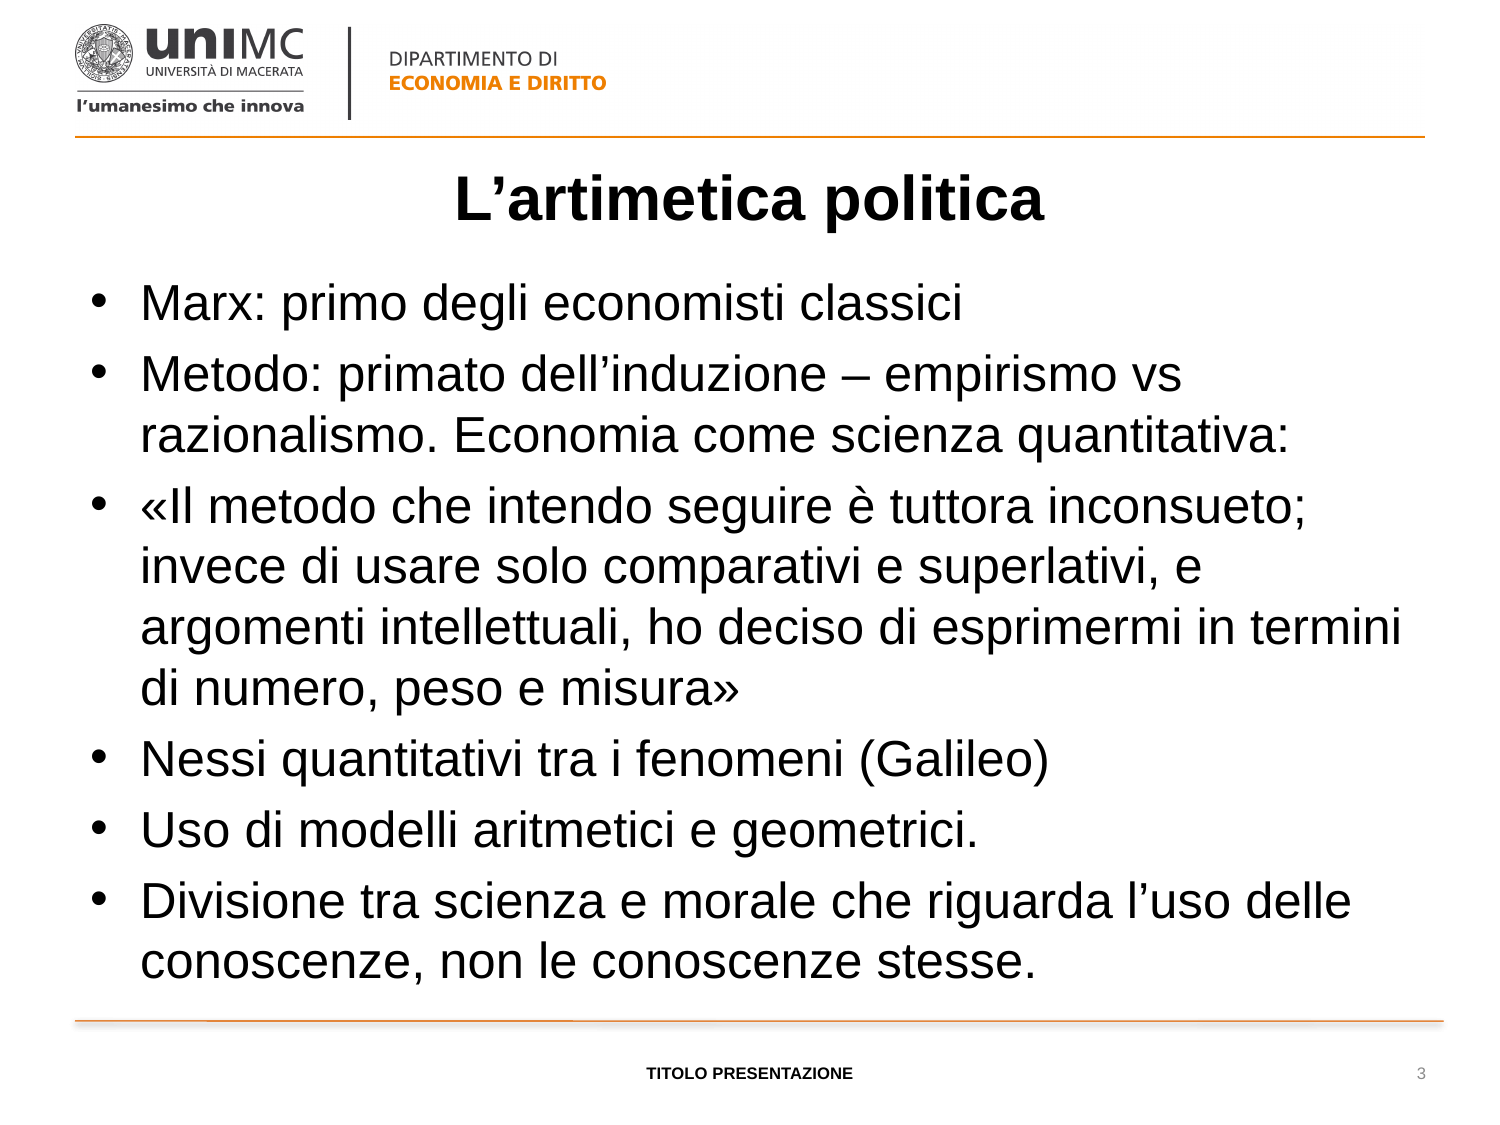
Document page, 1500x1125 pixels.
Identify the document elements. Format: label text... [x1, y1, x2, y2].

list Marx: primo degli economisti classici Metodo: primato dell’induzione – empirismo vs razionalismo. Economia come scienza quantitativa: «Il metodo che intendo seguire è tuttora inconsueto; invece di usare solo comparativi e superlativi, e argomenti intellettuali, ho deciso di esprimermi in termini di numero, peso e misura» Nessi quantitativi tra i fenomeni (Galileo) Uso di modelli aritmetici e geometrici. Divisione tra scienza e morale che riguarda l’uso delle conoscenze, non le conoscenze stesse. [75, 262, 1425, 1005]
slide_number 3 [1091, 1042, 1442, 1103]
picture [75, 24, 1425, 138]
footer TITOLO PRESENTAZIONE [512, 1042, 988, 1103]
title L’artimetica politica [75, 149, 1425, 241]
